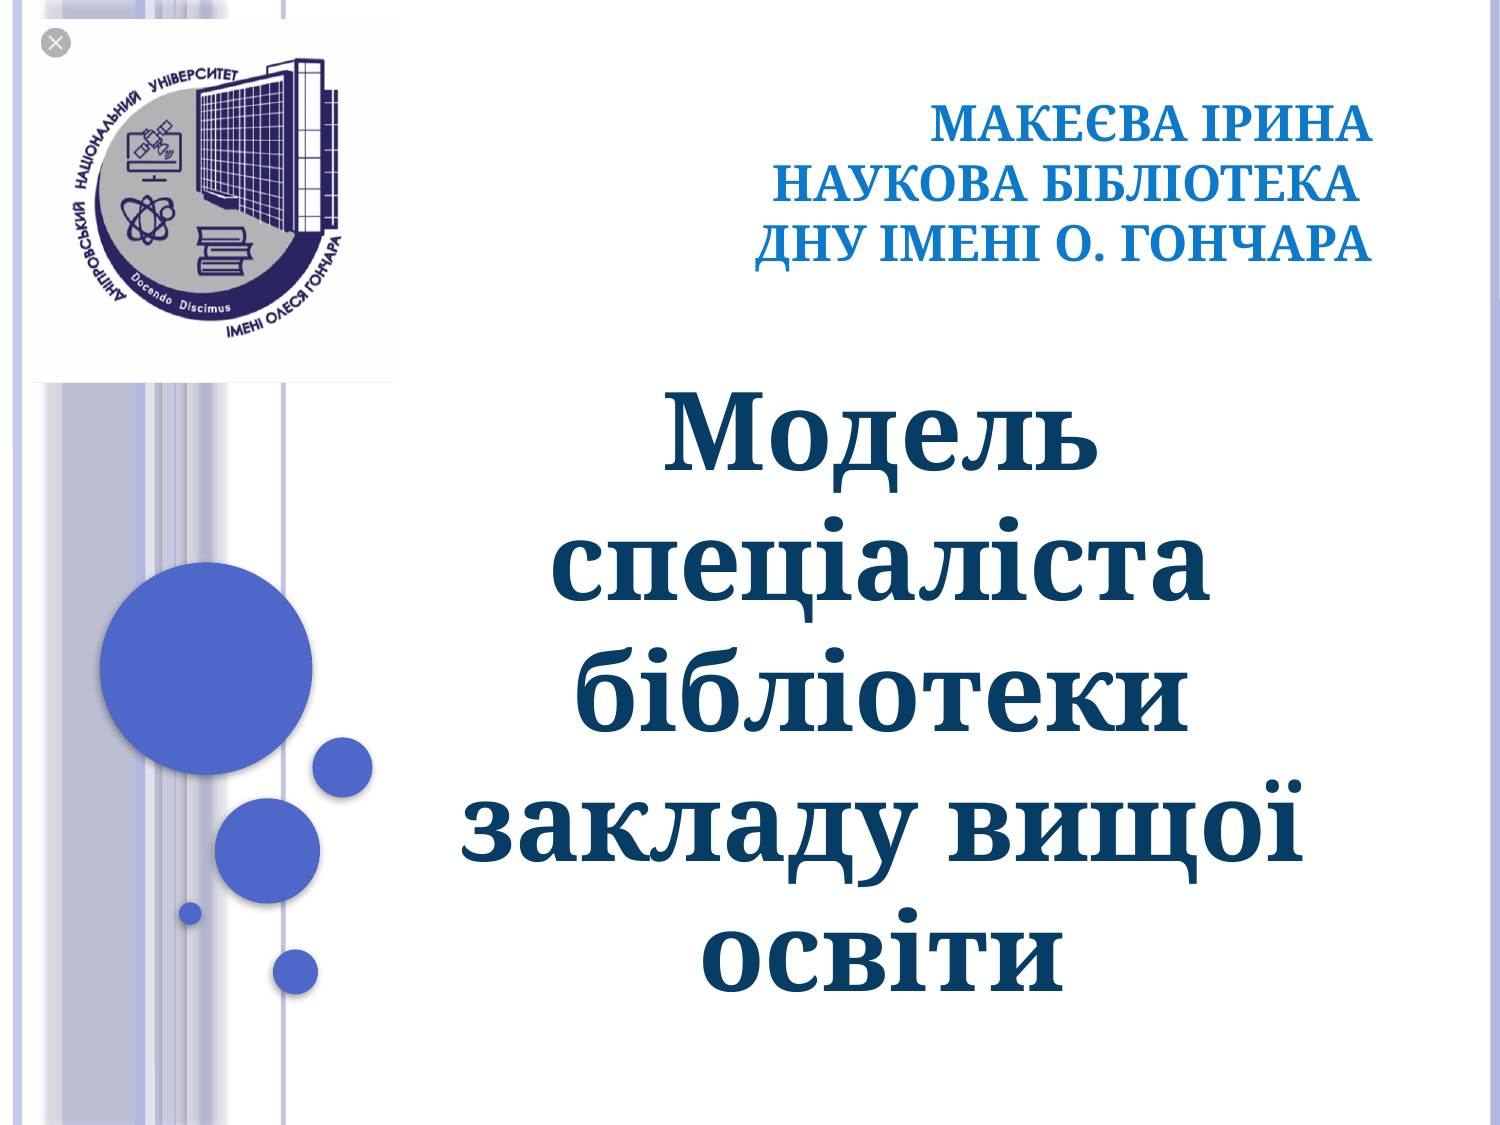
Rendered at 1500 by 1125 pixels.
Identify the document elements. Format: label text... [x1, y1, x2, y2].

subtitle Модель спеціаліста бібліотеки закладу вищої освіти [375, 302, 1388, 1024]
title Макеєва Ірина Наукова бібліотека ДНУ імені О. Гончара [402, 78, 1388, 279]
picture [28, 18, 396, 384]
